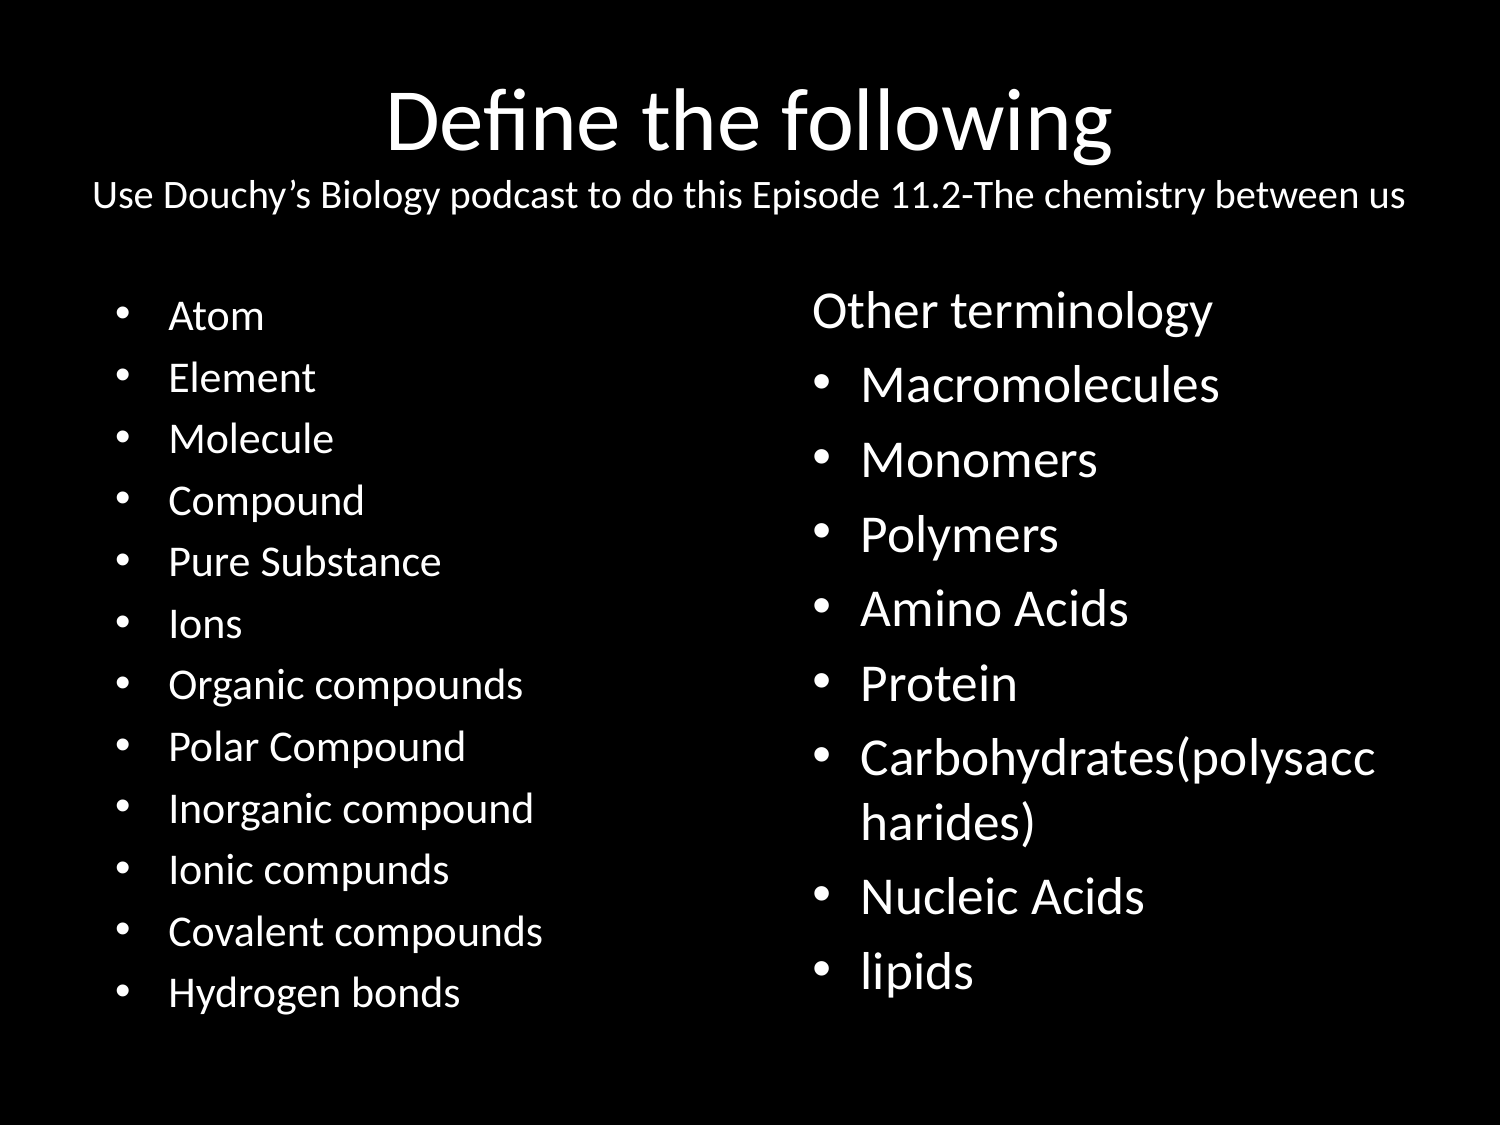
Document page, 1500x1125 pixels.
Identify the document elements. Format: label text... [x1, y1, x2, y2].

text_box Atom Element Molecule Compound Pure Substance Ions Organic compounds Polar Compound Inorganic compound Ionic compunds Covalent compounds Hydrogen bonds [100, 278, 705, 1028]
title Define the following Use Douchy’s Biology podcast to do this Episode 11.2-The chemistry between us [75, 45, 1425, 233]
list Other terminology Macromolecules Monomers Polymers Amino Acids Protein Carbohydrates(polysaccharides) Nucleic Acids lipids [797, 267, 1402, 1016]
